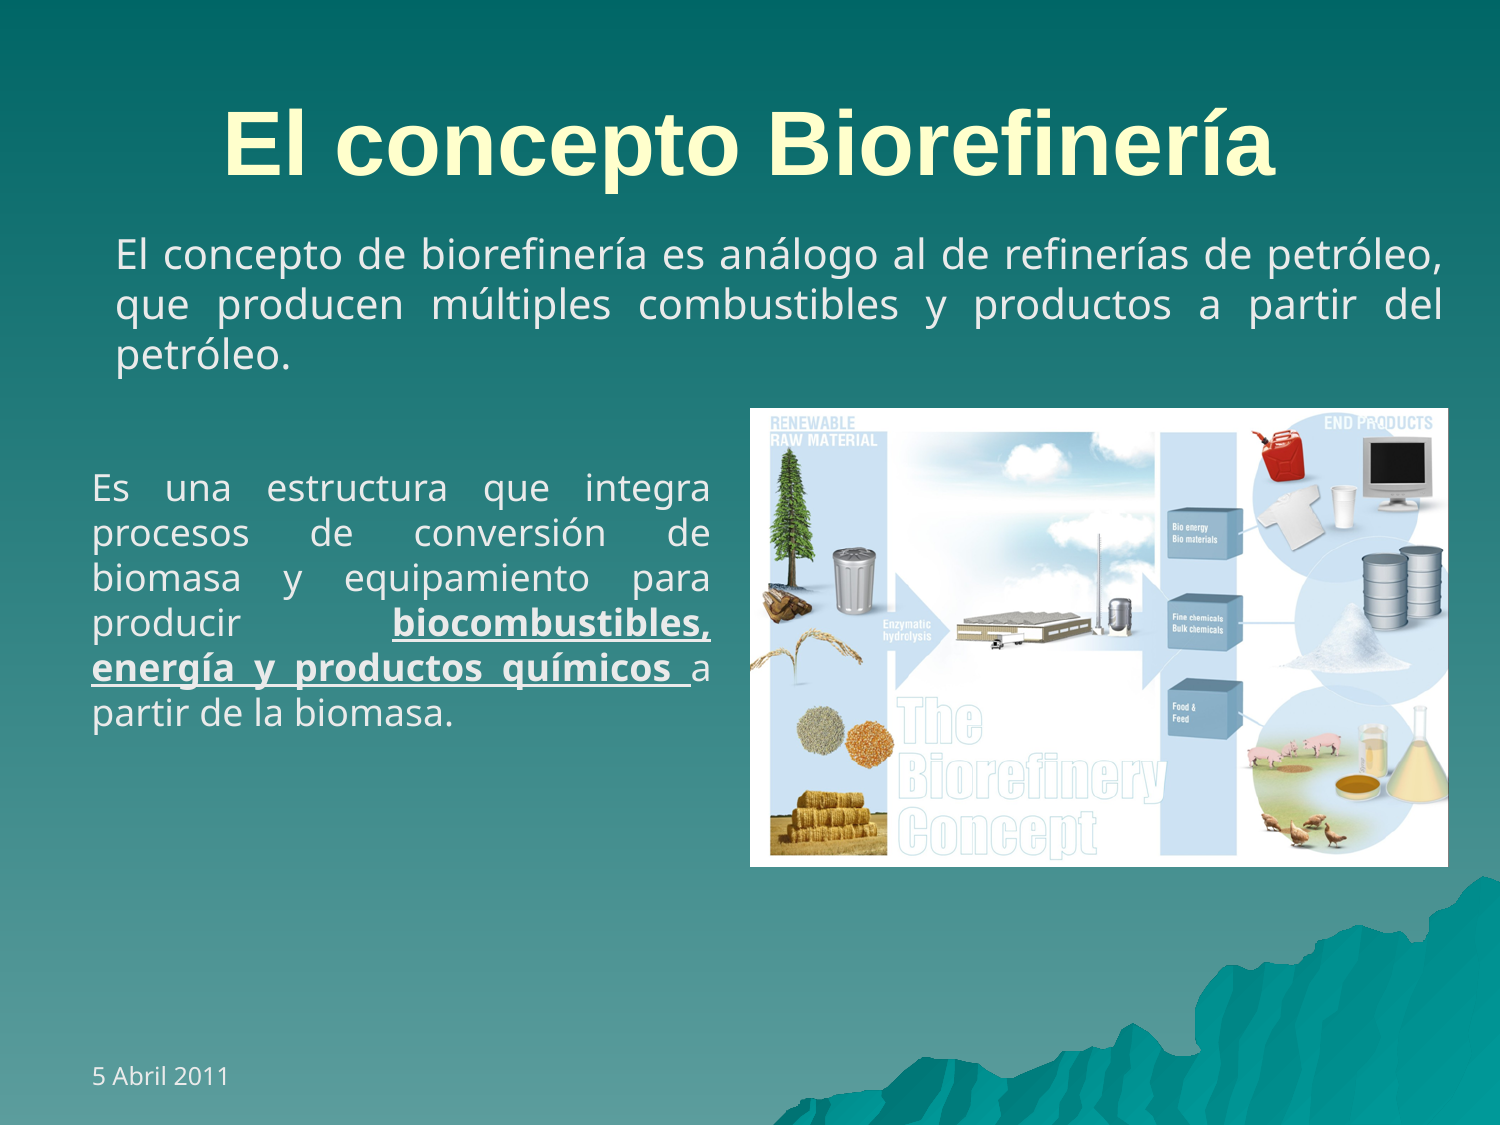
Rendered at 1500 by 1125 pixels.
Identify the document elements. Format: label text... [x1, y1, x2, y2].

text_box El concepto de biorefinería es análogo al de refinerías de petróleo, que producen múltiples combustibles y productos a partir del petróleo. [100, 220, 1459, 527]
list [749, 408, 1449, 867]
text_box Es una estructura que integra procesos de conversión de biomasa y equipamiento para producir biocombustibles, energía y productos químicos a partir de la biomasa. [76, 456, 727, 741]
slide_number 5 Abril 2011 [76, 1022, 428, 1099]
title El concepto Biorefinería [74, 45, 1426, 233]
